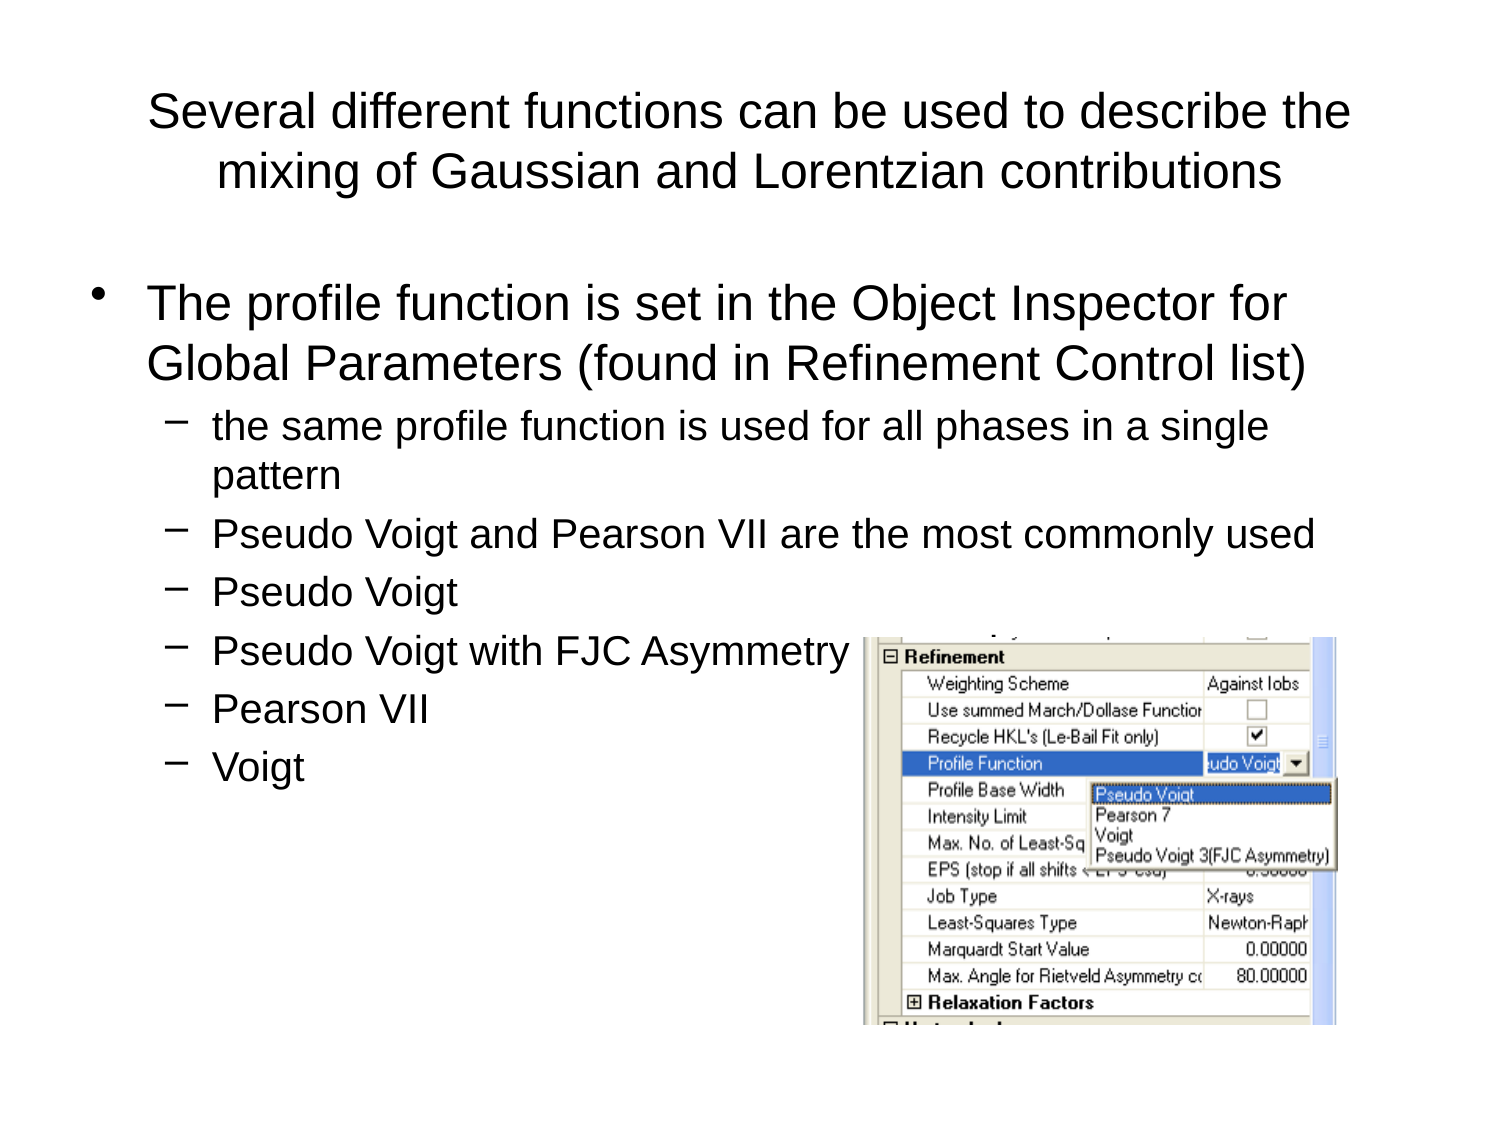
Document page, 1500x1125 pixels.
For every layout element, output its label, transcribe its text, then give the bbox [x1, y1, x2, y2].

title Several different functions can be used to describe the mixing of Gaussian and Lorentzian contributions [75, 45, 1425, 233]
list The profile function is set in the Object Inspector for Global Parameters (found in Refinement Control list) the same profile function is used for all phases in a single pattern Pseudo Voigt and Pearson VII are the most commonly used Pseudo Voigt Pseudo Voigt with FJC Asymmetry correction Pearson VII Voigt [75, 262, 1425, 1005]
picture [862, 637, 1338, 1026]
